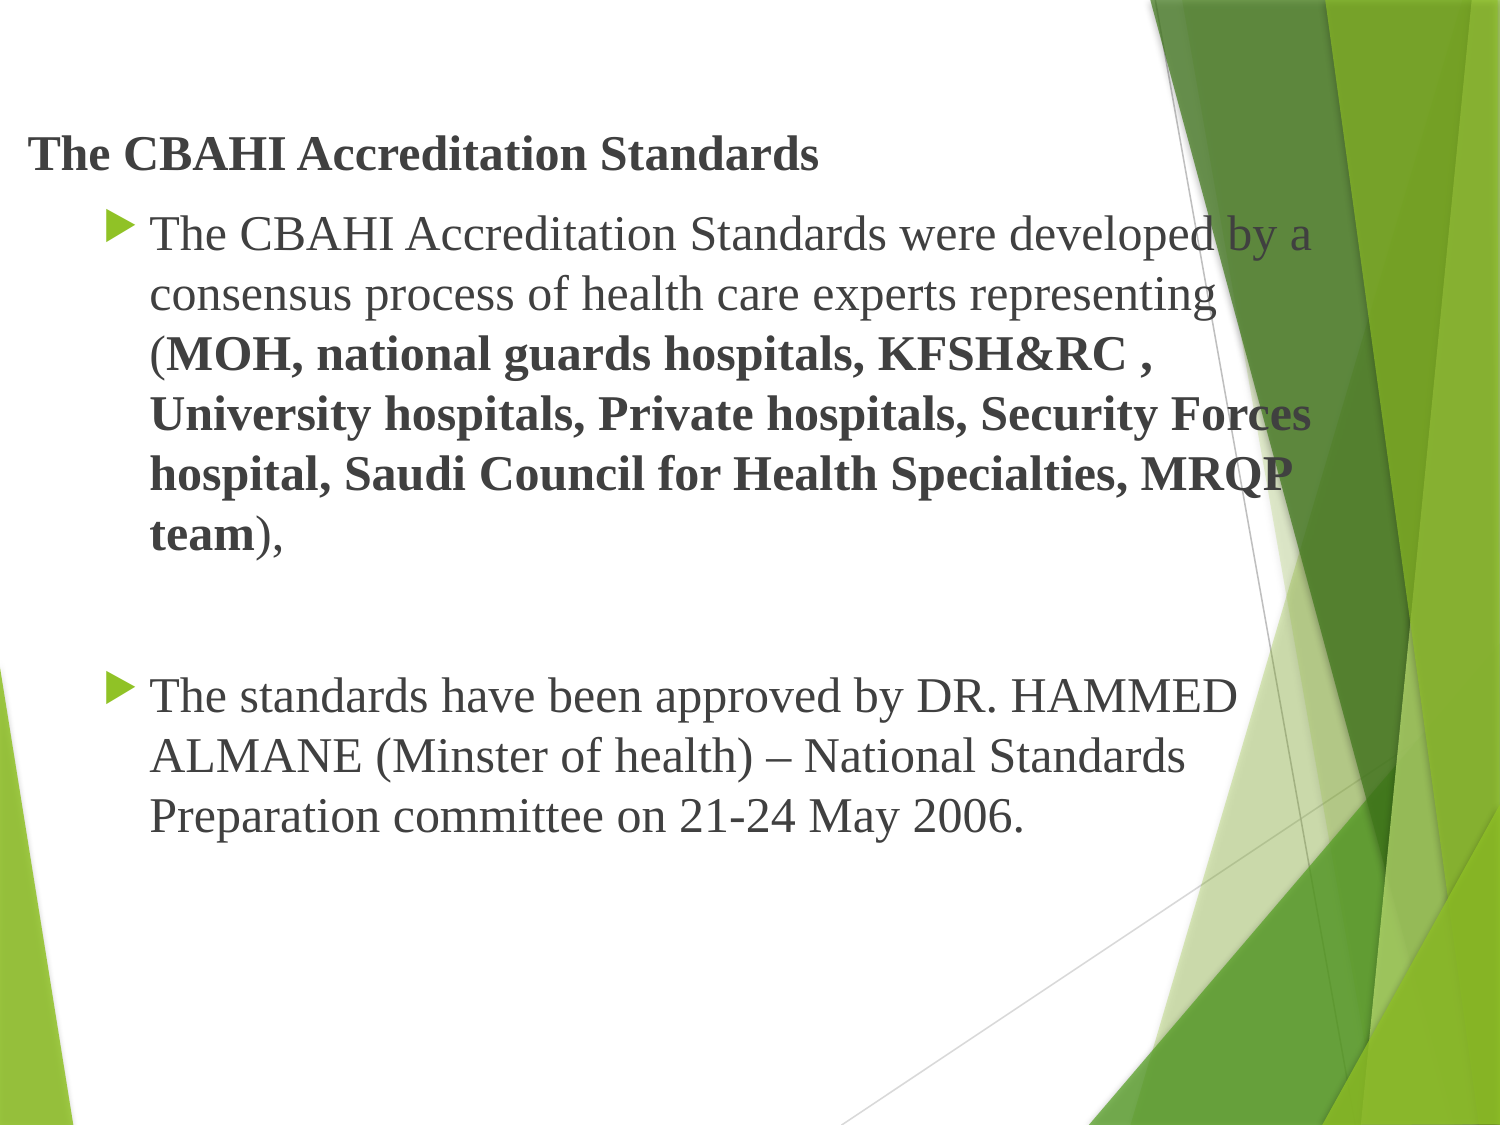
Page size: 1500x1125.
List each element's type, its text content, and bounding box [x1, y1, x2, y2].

list The CBAHI Accreditation Standards The CBAHI Accreditation Standards were developed by a consensus process of health care experts representing (MOH, national guards hospitals, KFSH&RC , University hospitals, Private hospitals, Security Forces hospital, Saudi Council for Health Specialties, MRQP team), The standards have been approved by DR. HAMMED ALMANE (Minster of health) – National Standards Preparation committee on 21-24 May 2006. [12, 112, 1363, 1030]
